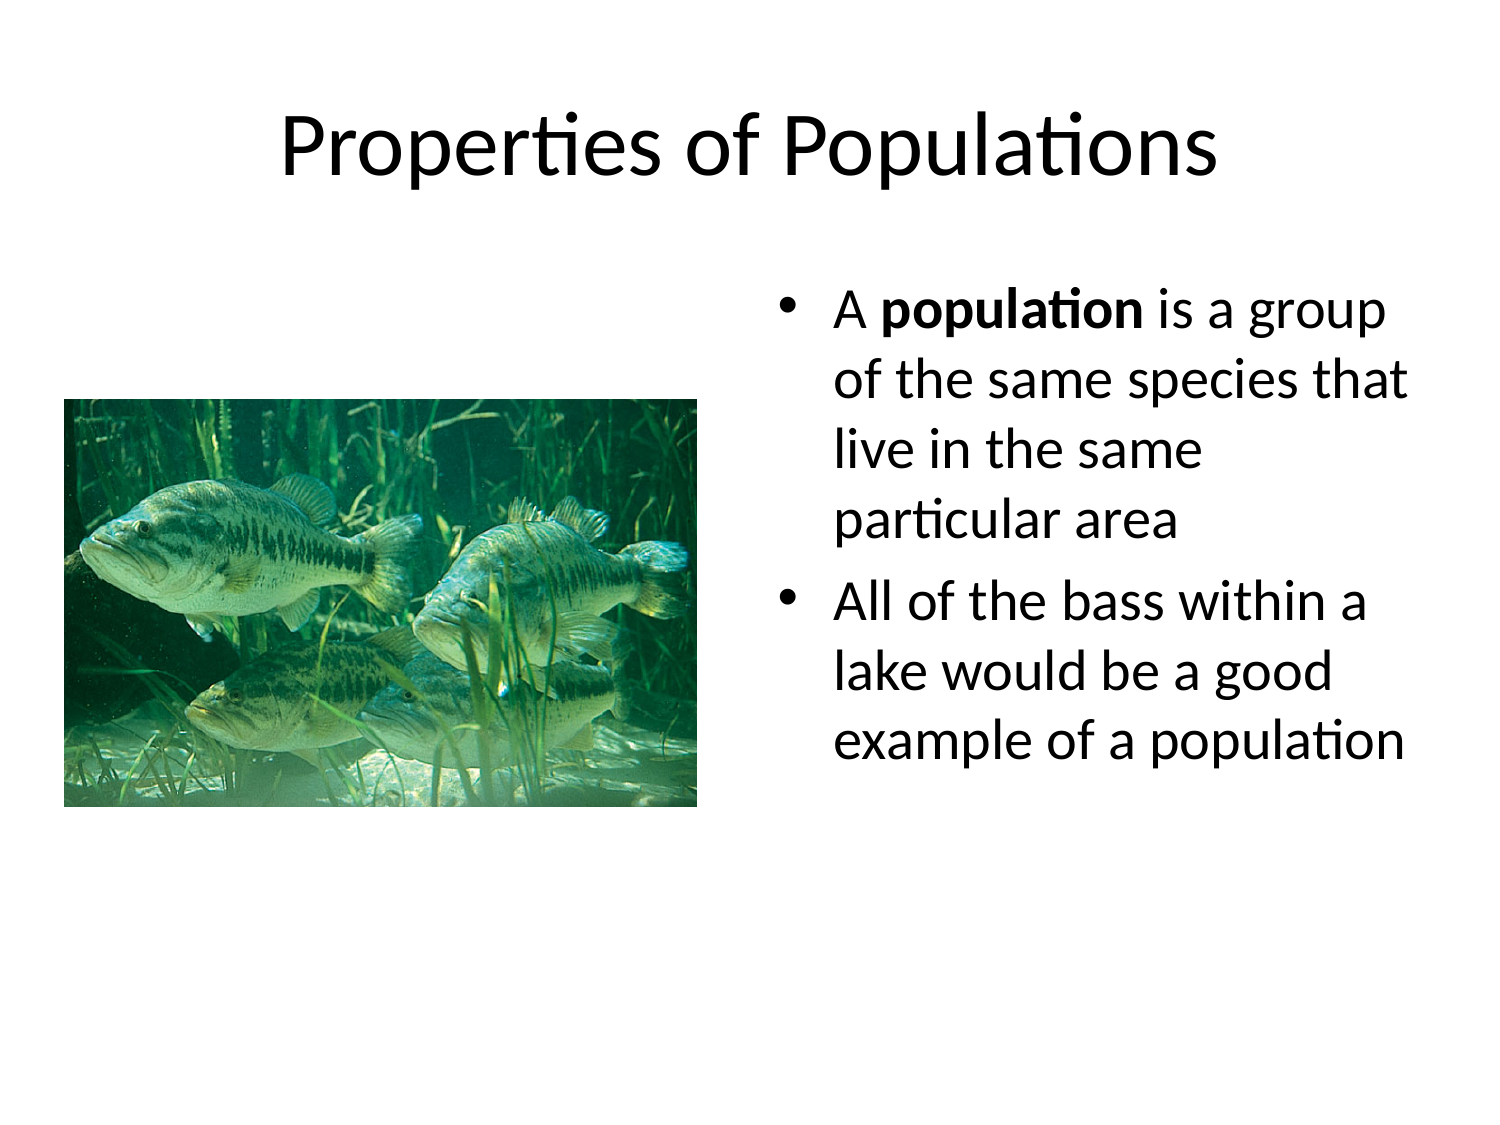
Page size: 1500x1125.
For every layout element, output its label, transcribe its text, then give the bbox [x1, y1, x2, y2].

picture [63, 399, 697, 807]
title Properties of Populations [75, 45, 1425, 233]
list A population is a group of the same species that live in the same particular area All of the bass within a lake would be a good example of a population [762, 262, 1425, 1005]
